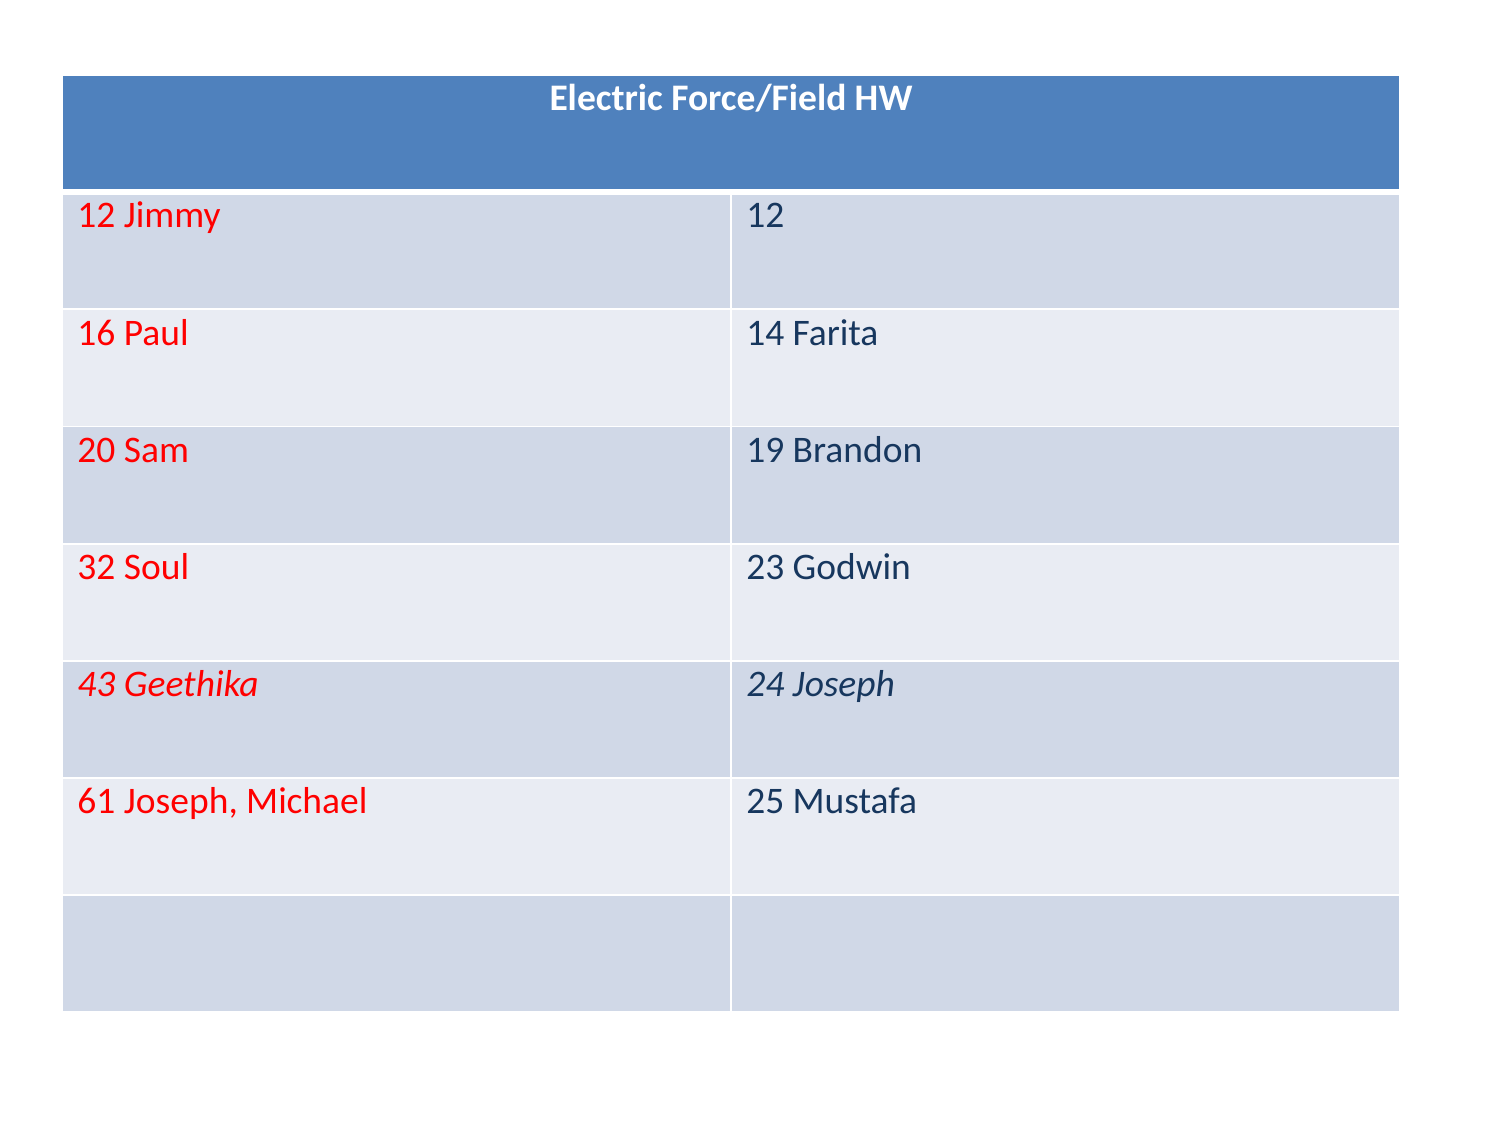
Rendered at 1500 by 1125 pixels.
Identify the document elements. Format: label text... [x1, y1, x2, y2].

table_cell 20 Sam [63, 427, 730, 543]
table_cell 12 [732, 195, 1399, 308]
table_cell [63, 896, 730, 1011]
table_cell 61 Joseph, Michael [63, 779, 730, 894]
table_cell 24 Joseph [732, 662, 1399, 777]
table_cell 14 Farita [732, 310, 1399, 426]
table_cell 43 Geethika [63, 662, 730, 777]
table_cell 25 Mustafa [732, 779, 1399, 894]
table_cell 19 Brandon [732, 427, 1399, 543]
table_cell 32 Soul [63, 545, 730, 660]
table_header Electric Force/Field HW [63, 76, 1399, 189]
table_cell [732, 896, 1399, 1011]
table_cell 12 Jimmy [63, 195, 730, 308]
table_cell 23 Godwin [732, 545, 1399, 660]
table_cell 16 Paul [63, 310, 730, 426]
